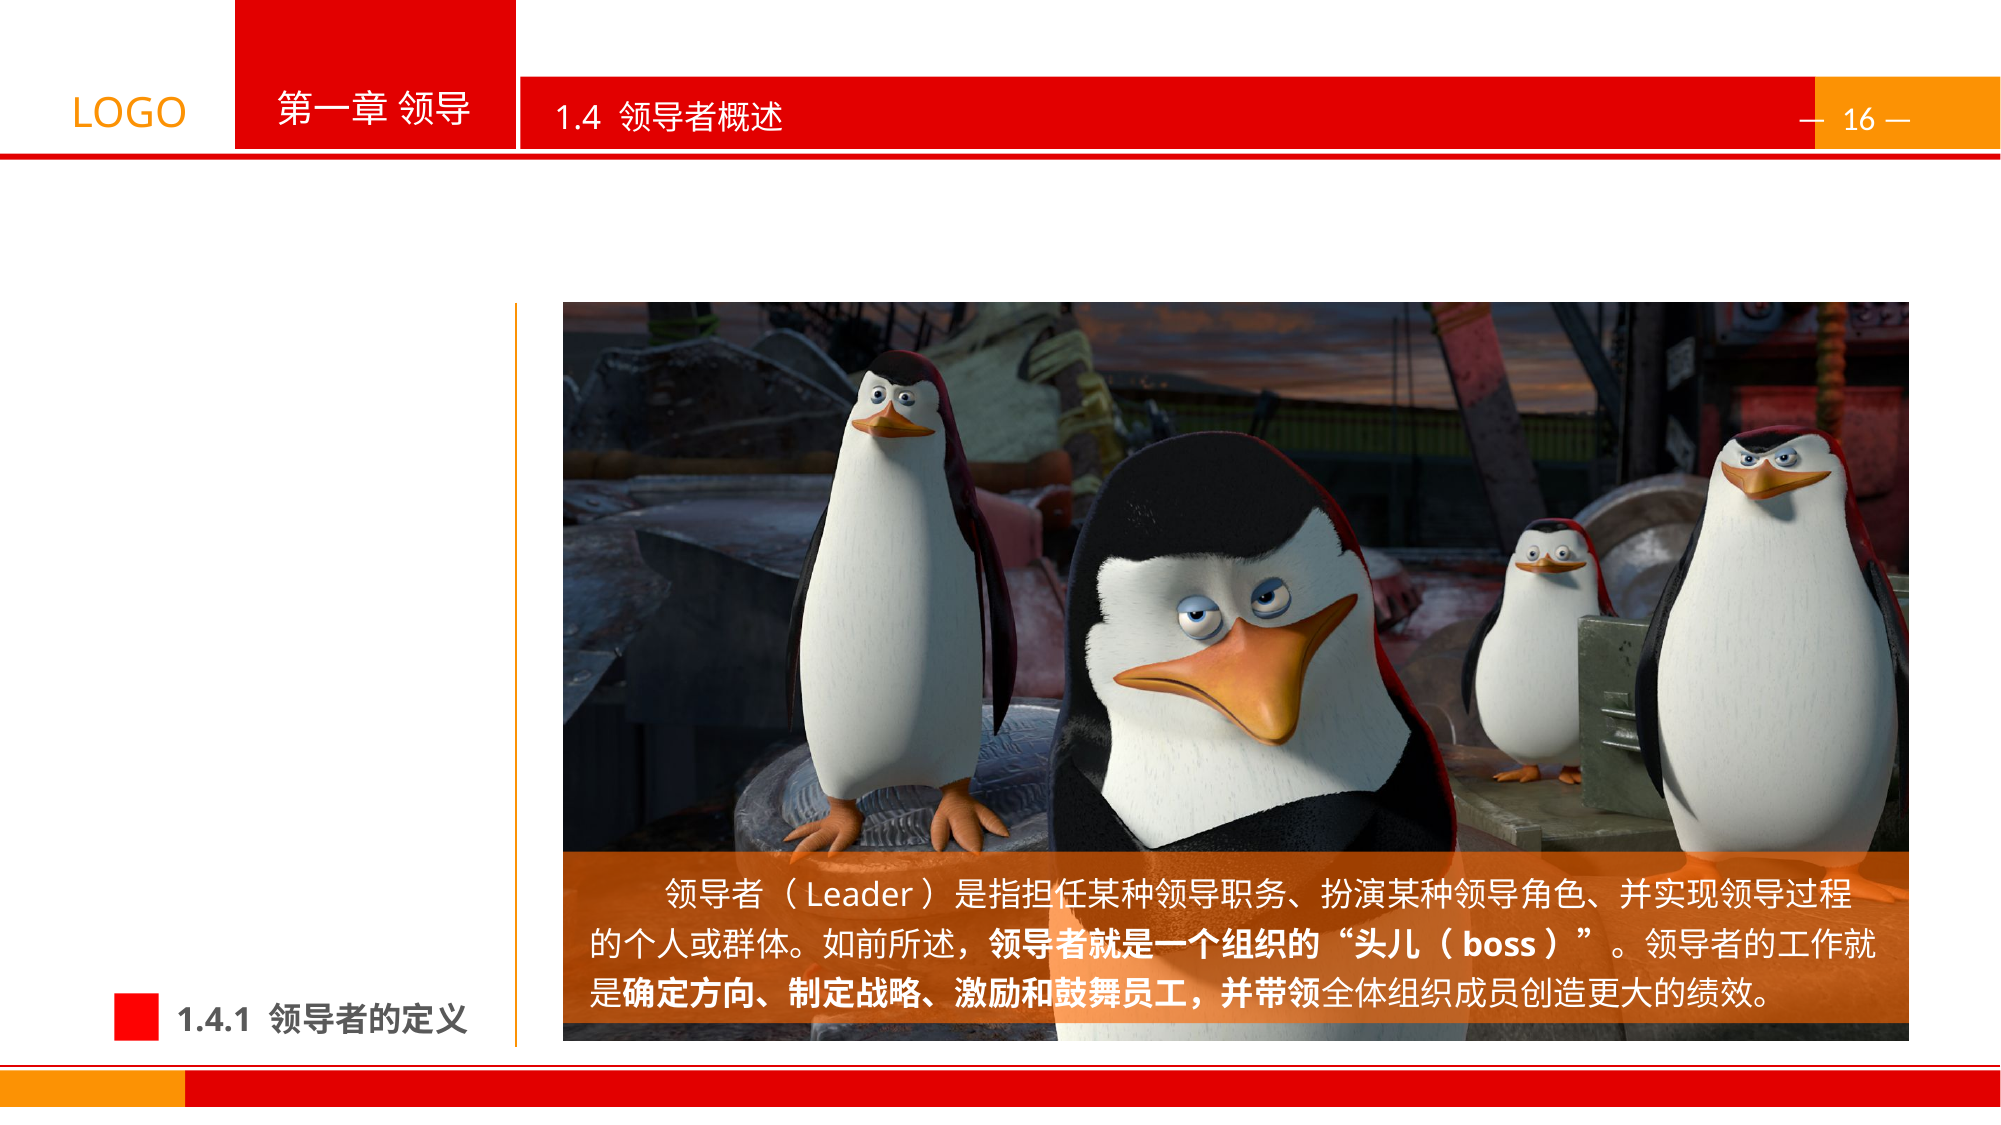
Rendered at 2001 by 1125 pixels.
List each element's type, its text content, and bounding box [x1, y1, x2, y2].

text_box 1.4.1 领导者的定义 [161, 987, 511, 1046]
picture [562, 302, 1910, 1041]
text_box [112, 991, 161, 1043]
